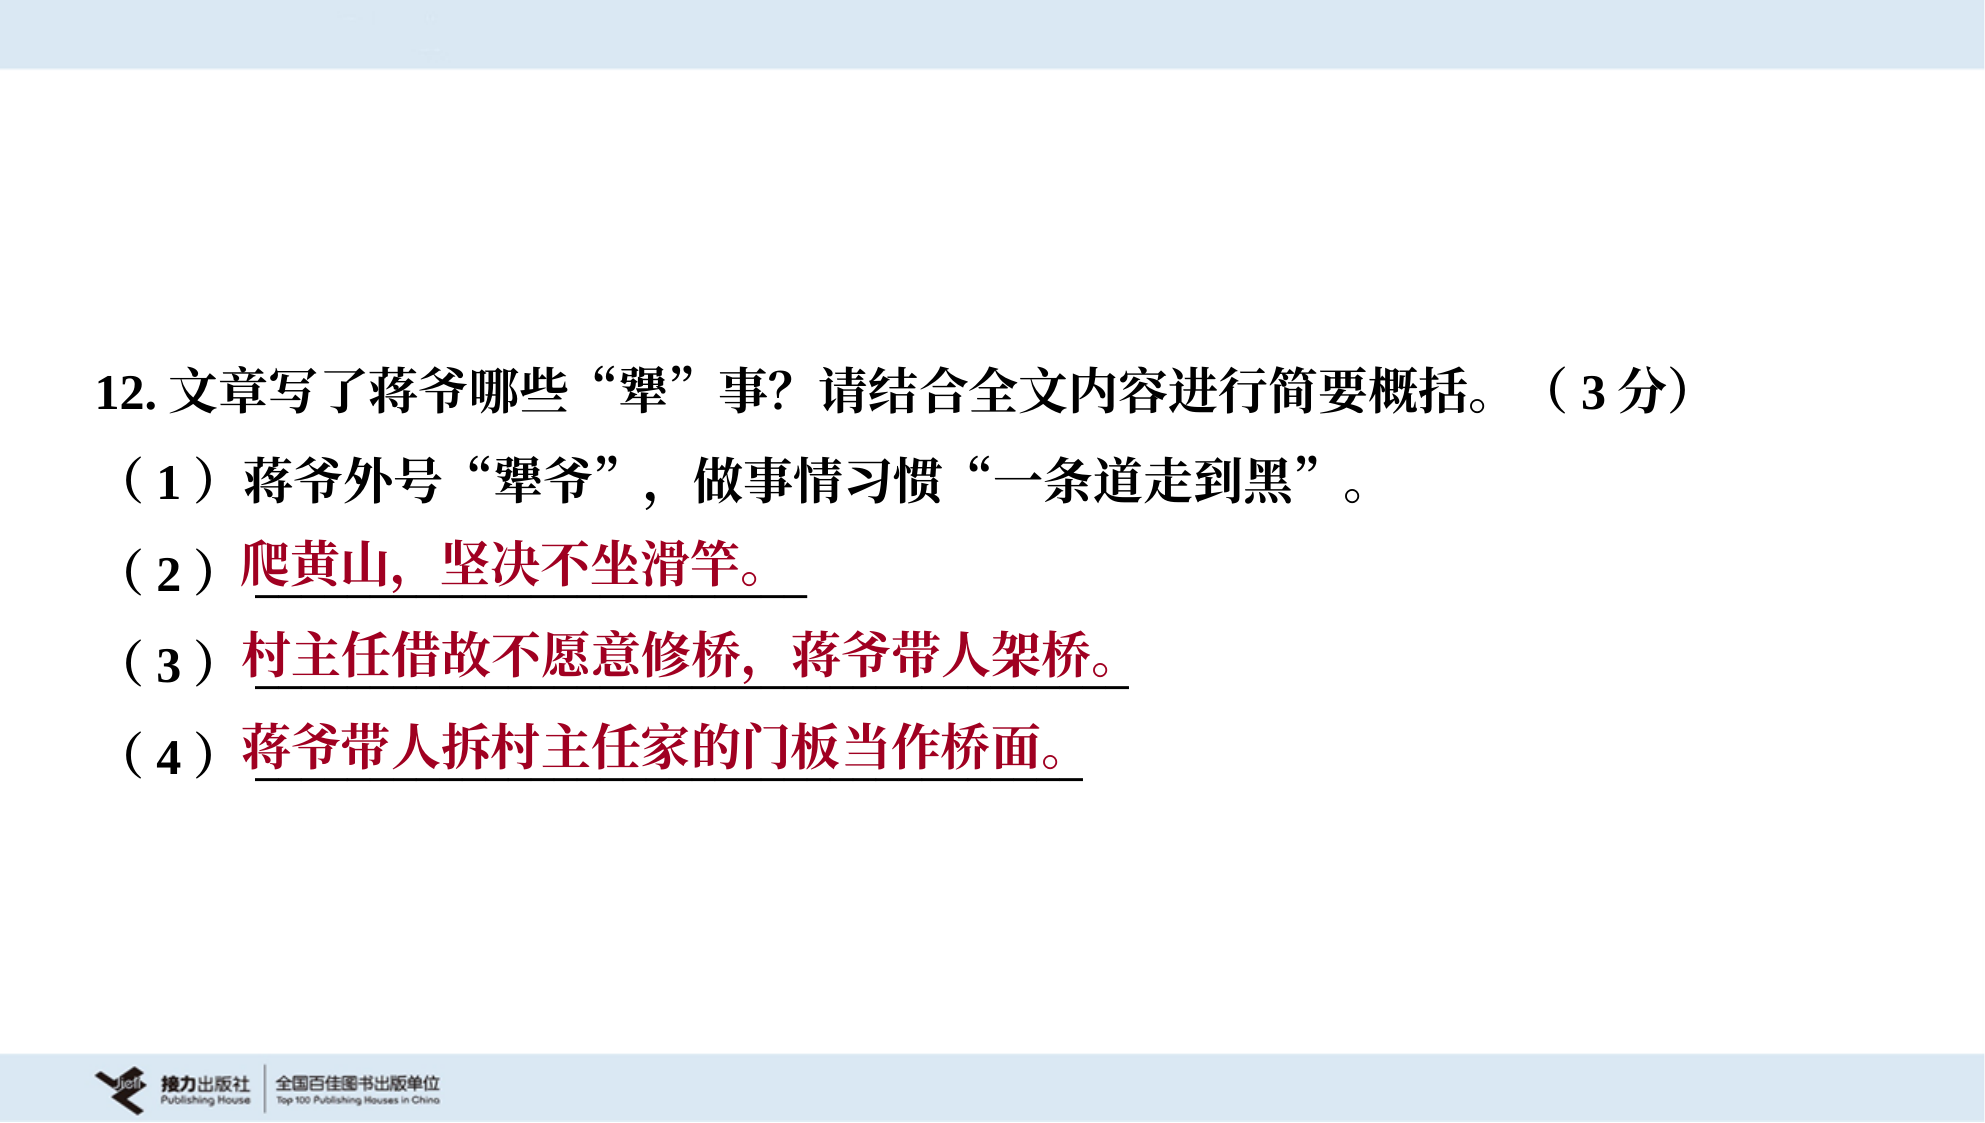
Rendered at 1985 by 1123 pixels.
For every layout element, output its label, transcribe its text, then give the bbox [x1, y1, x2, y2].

picture [0, 0, 1985, 1122]
text_box 村主任借故不愿意修桥，蒋爷带人架桥。 [220, 596, 1162, 684]
text_box 12.文章写了蒋爷哪些“犟”事？请结合全文内容进行简要概括。（3分） [94, 332, 1892, 417]
text_box （1）蒋爷外号“犟爷”，做事情习惯“一条道走到黑”。 （2）________________________ （3）______________________________________ （4）____________________________________ [94, 417, 1892, 785]
text_box 爬黄山，坚决不坐滑竿。 [220, 504, 810, 593]
text_box 蒋爷带人拆村主任家的门板当作桥面。 [220, 688, 1112, 776]
